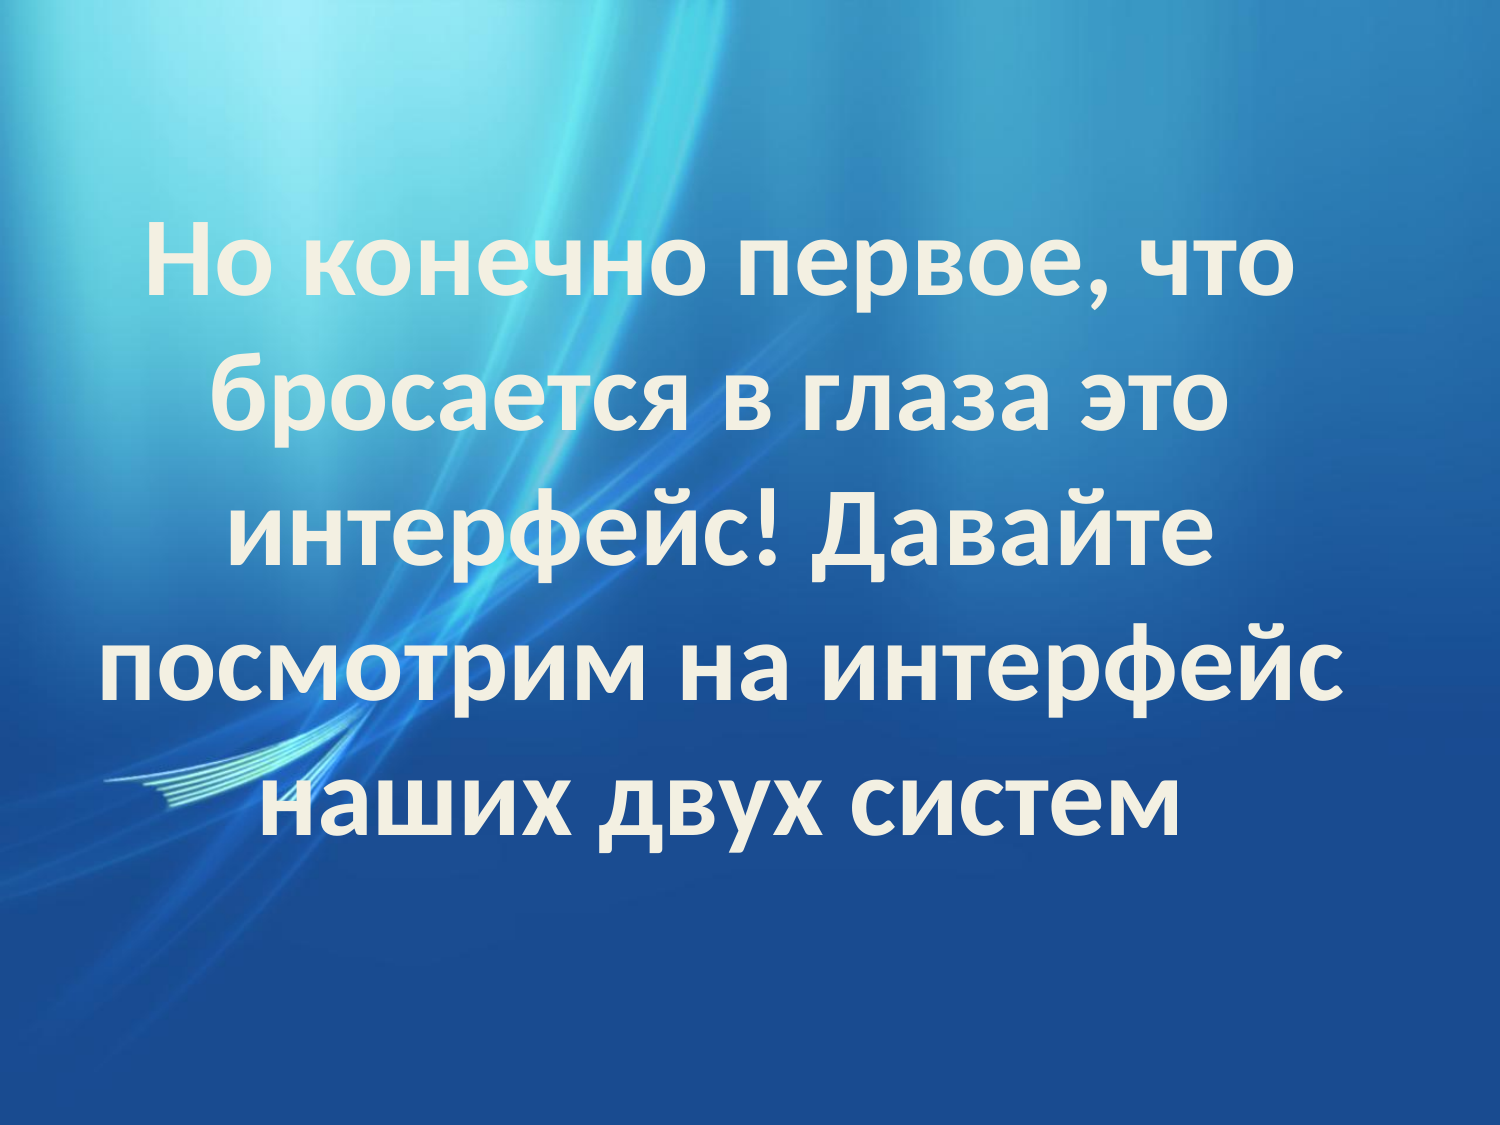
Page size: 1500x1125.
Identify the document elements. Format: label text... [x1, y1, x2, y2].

text_box Но конечно первое, что бросается в глаза это интерфейс! Давайте посмотрим на интерфейс наших двух систем [46, 175, 1395, 866]
picture [0, 0, 1500, 1125]
